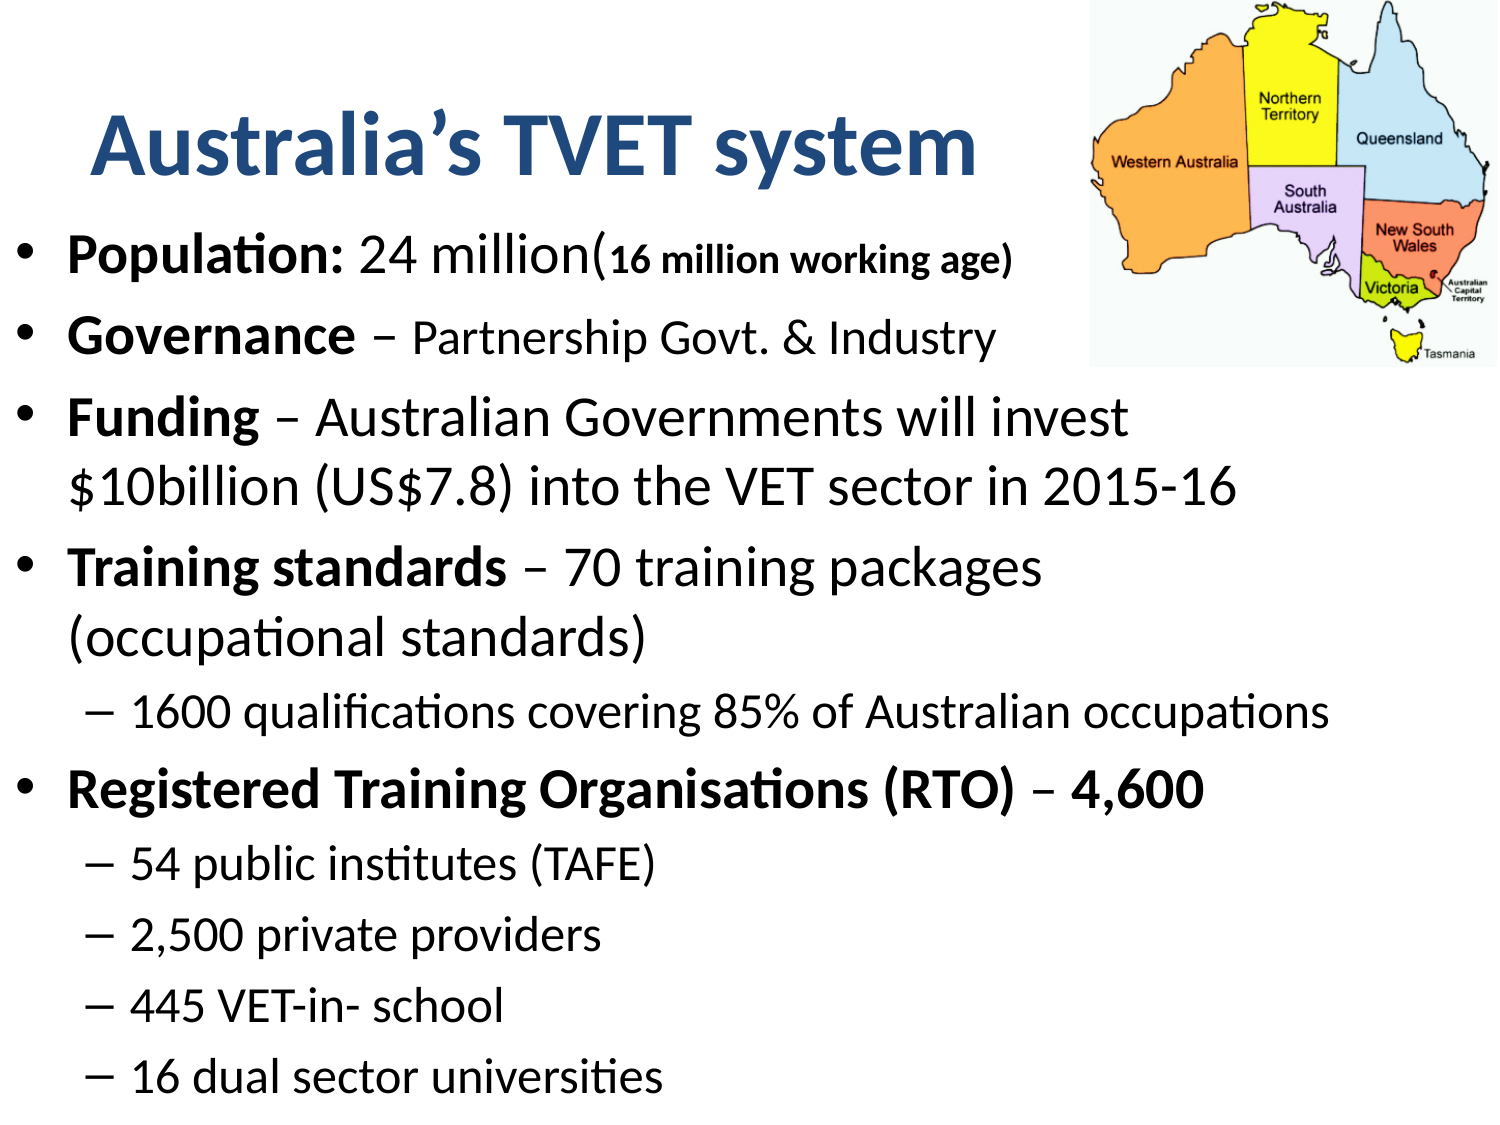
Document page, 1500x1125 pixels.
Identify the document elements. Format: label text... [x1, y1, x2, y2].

list Population: 24 million(16 million working age) Governance – Partnership Govt. & Industry Funding – Australian Governments will invest $10billion (US$7.8) into the VET sector in 2015-16 Training standards – 70 training packages (occupational standards) 1600 qualifications covering 85% of Australian occupations Registered Training Organisations (RTO) – 4,600 54 public institutes (TAFE) 2,500 private providers 445 VET-in- school 16 dual sector universities [0, 208, 1377, 1125]
picture [1089, 0, 1498, 367]
title Australia’s TVET system [75, 45, 1084, 208]
